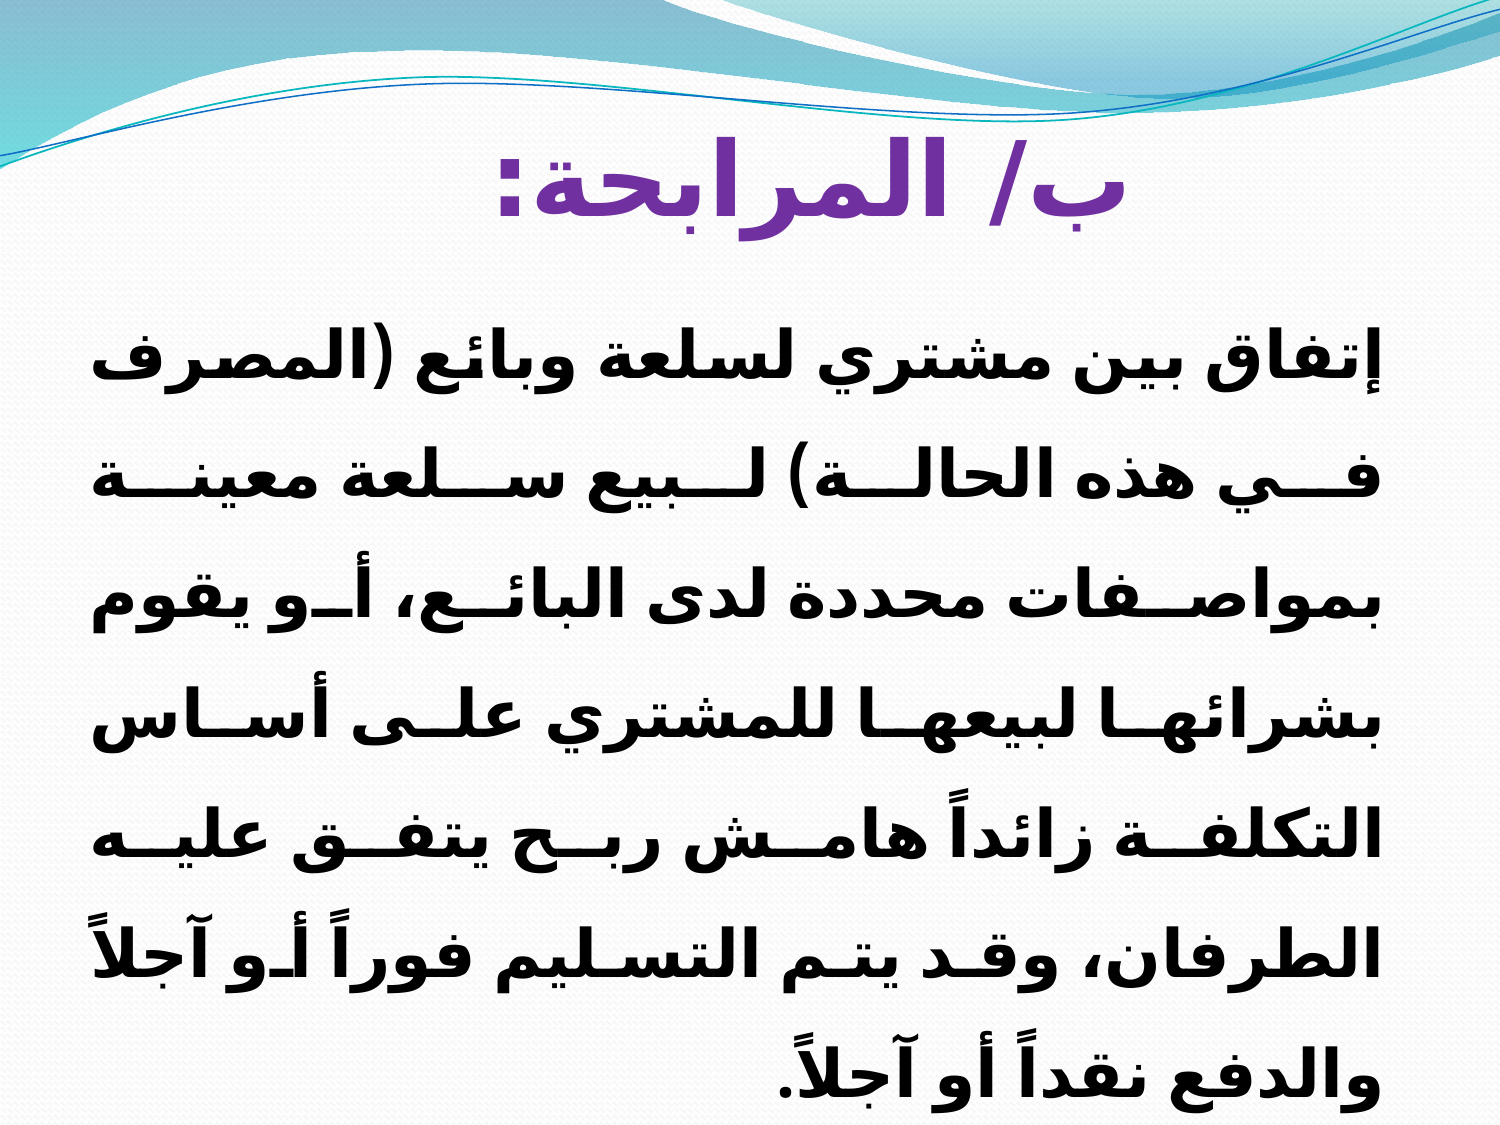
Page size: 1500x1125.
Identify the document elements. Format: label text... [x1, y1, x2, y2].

list إتفاق بين مشتري لسلعة وبائع (المصرف في هذه الحالة) لبيع سلعة معينة بمواصفات محددة لدى البائع، أو يقوم بشرائها لبيعها للمشتري على أساس التكلفة زائداً هامش ربح يتفق عليه الطرفان، وقد يتم التسليم فوراً أو آجلاً والدفع نقداً أو آجلاً. [75, 264, 1400, 1059]
title ب/ المرابحة: [99, 50, 1450, 238]
